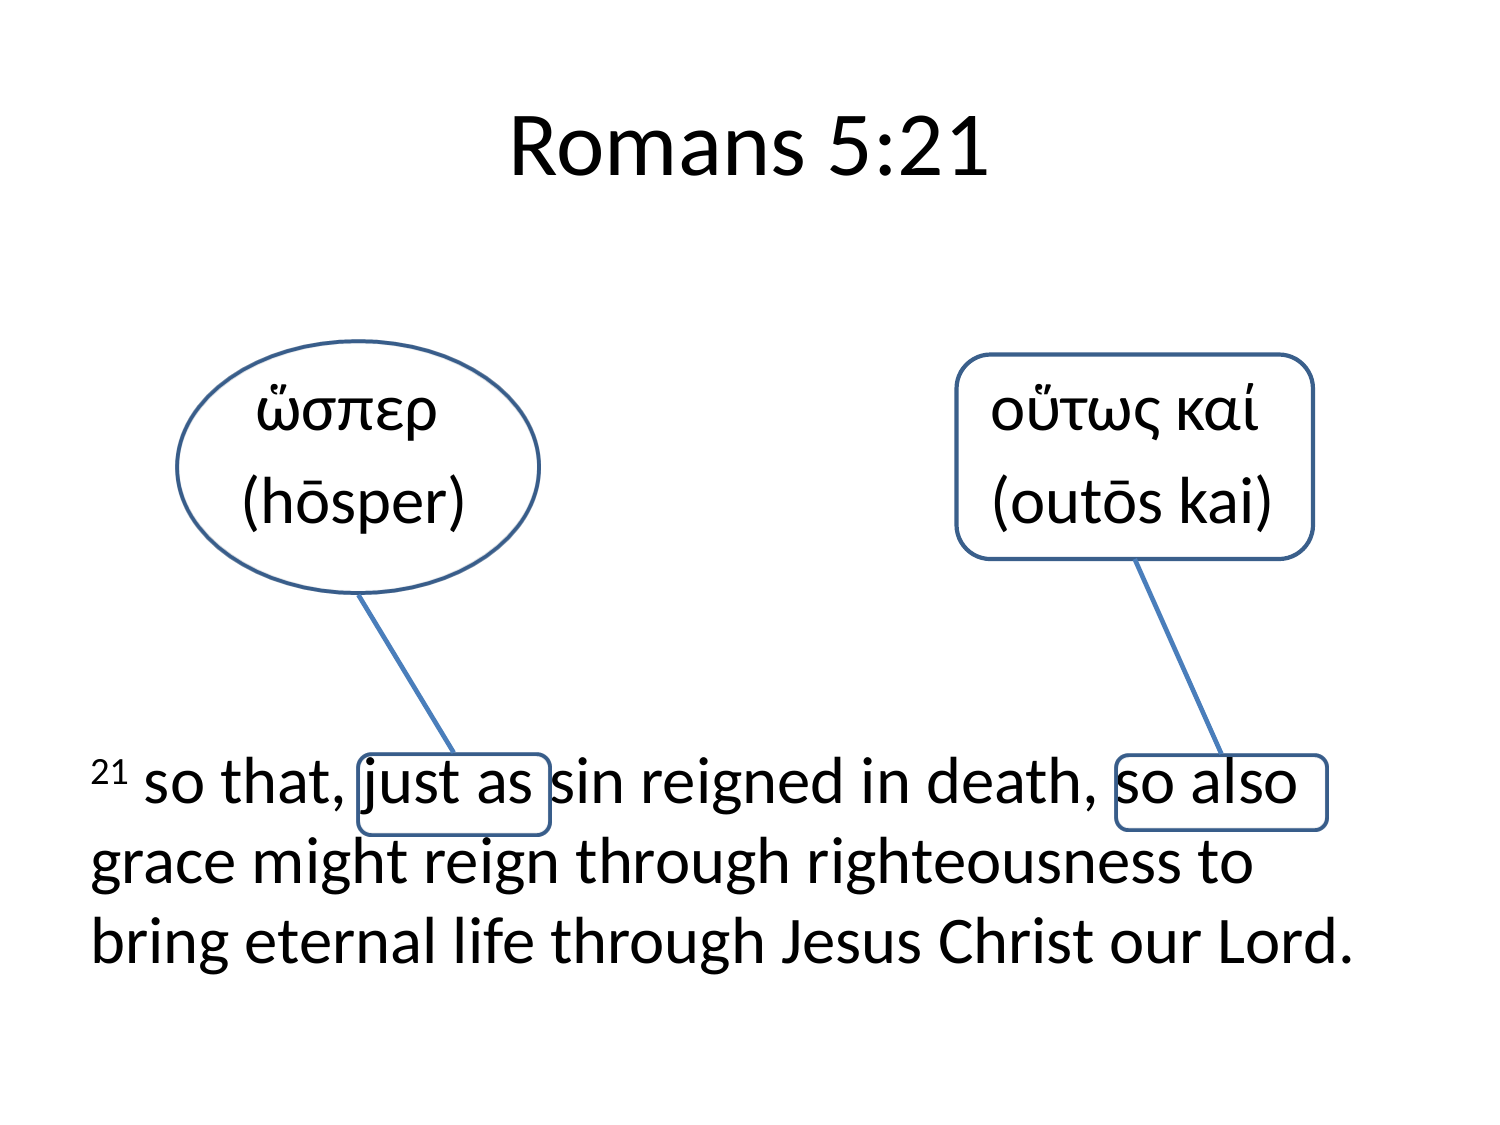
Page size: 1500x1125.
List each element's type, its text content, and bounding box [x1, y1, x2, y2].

list ὥσπερ οὕτως καί (hōsper) (outōs kai) 21 so that, just as sin reigned in death, so also grace might reign through righteousness to bring eternal life through Jesus Christ our Lord. [75, 262, 1425, 1005]
picture [1114, 753, 1329, 833]
picture [175, 339, 542, 596]
picture [355, 752, 552, 837]
text_box [954, 352, 1316, 562]
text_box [1134, 558, 1222, 754]
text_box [358, 594, 454, 753]
title Romans 5:21 [75, 45, 1425, 233]
